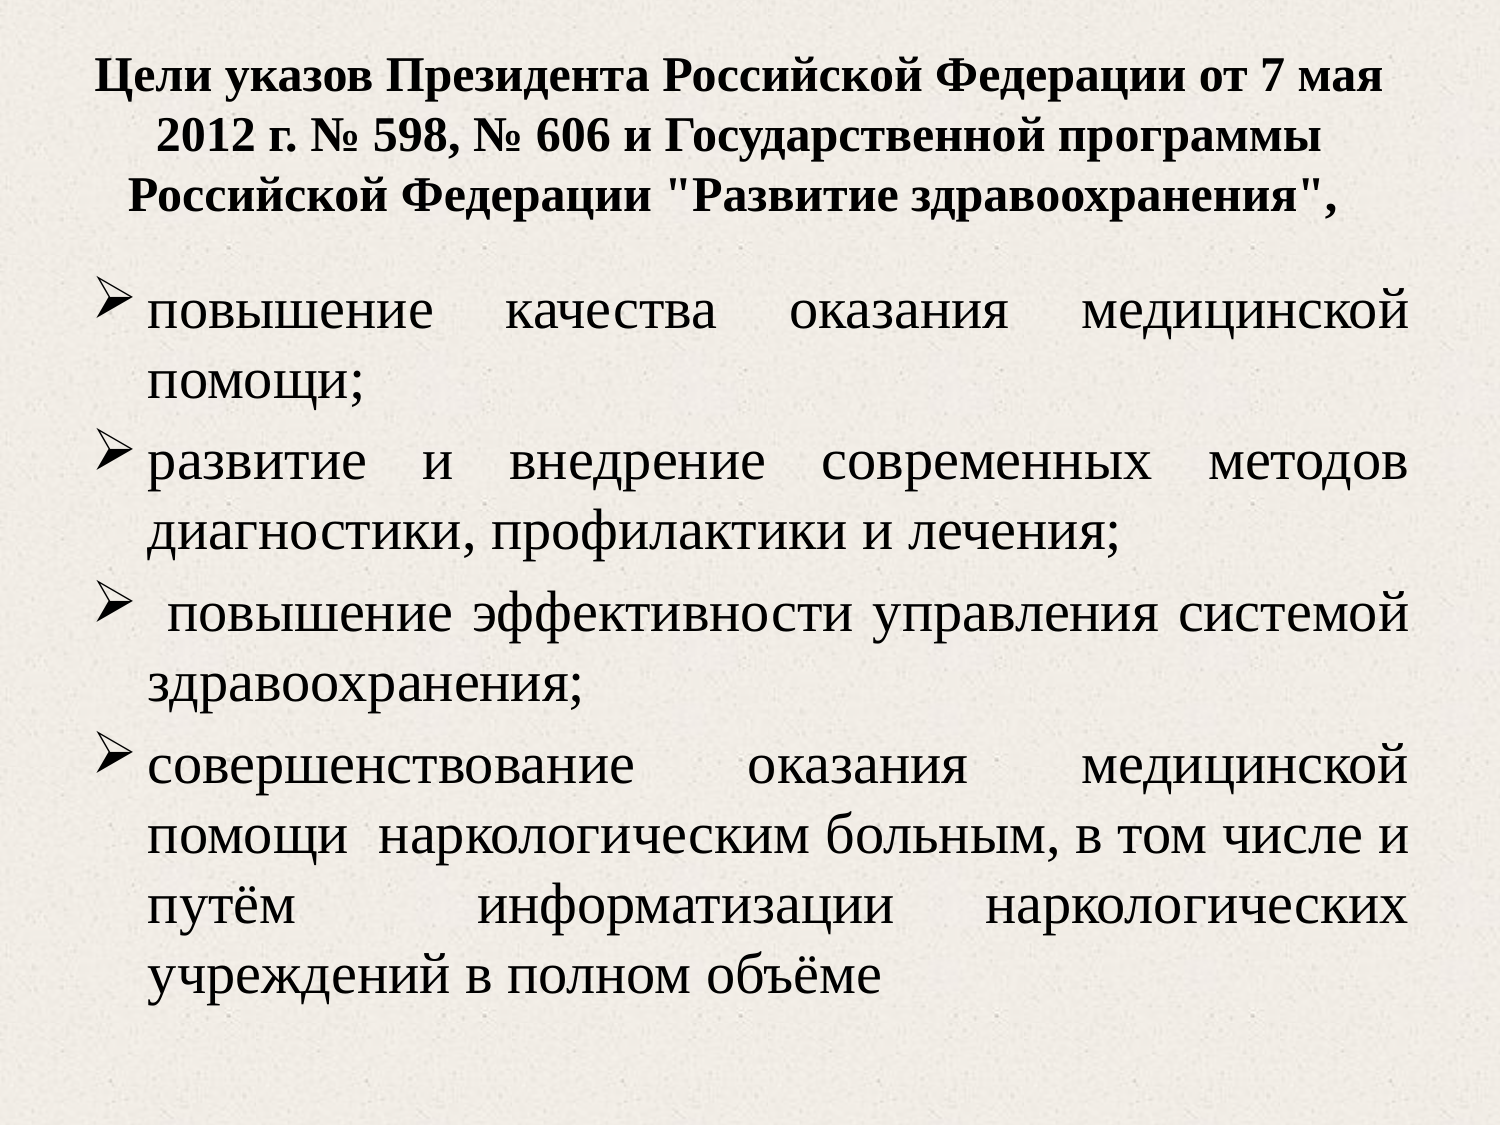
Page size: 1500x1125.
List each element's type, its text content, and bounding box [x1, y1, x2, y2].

title Цели указов Президента Российской Федерации от 7 мая 2012 г. № 598, № 606 и Государственной программы Российской Федерации "Развитие здравоохранения", [52, 18, 1426, 244]
list повышение качества оказания медицинской помощи; развитие и внедрение современных методов диагностики, профилактики и лечения; повышение эффективности управления системой здравоохранения; совершенствование оказания медицинской помощи наркологическим больным, в том числе и путём информатизации наркологических учреждений в полном объёме [76, 262, 1426, 1036]
